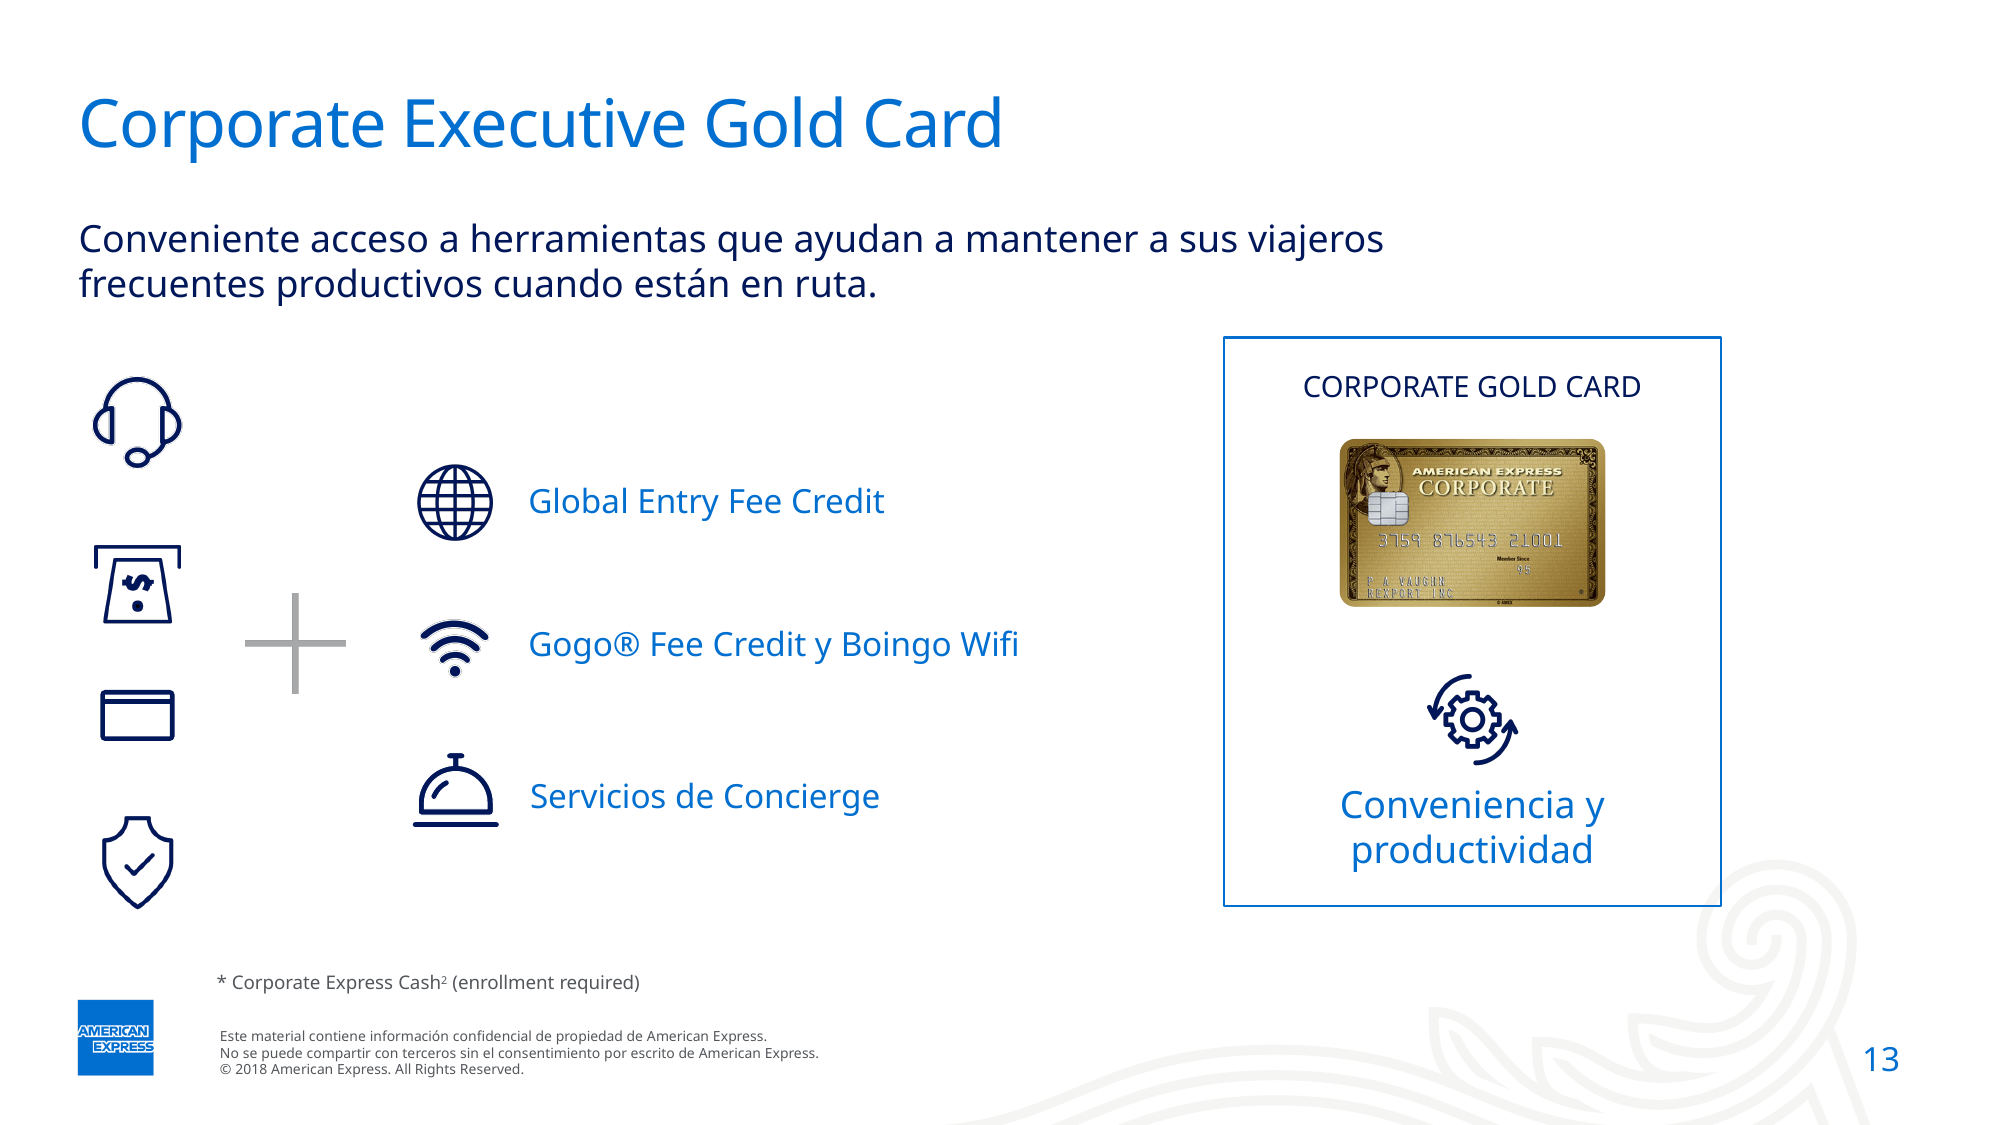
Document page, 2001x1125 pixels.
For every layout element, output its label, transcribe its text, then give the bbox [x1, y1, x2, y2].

text_box Conveniente acceso a herramientas que ayudan a mantener a sus viajeros frecuentes productivos cuando están en ruta. [78, 212, 1542, 273]
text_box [78, 365, 197, 922]
text_box * Corporate Express Cash2 (enrollment required) [201, 963, 1015, 1001]
slide_number 13 [1800, 1033, 1900, 1084]
title Corporate Executive Gold Card [78, 90, 1879, 178]
picture [245, 593, 346, 694]
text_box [412, 459, 1184, 828]
picture [65, 987, 166, 1088]
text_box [1224, 337, 1721, 907]
